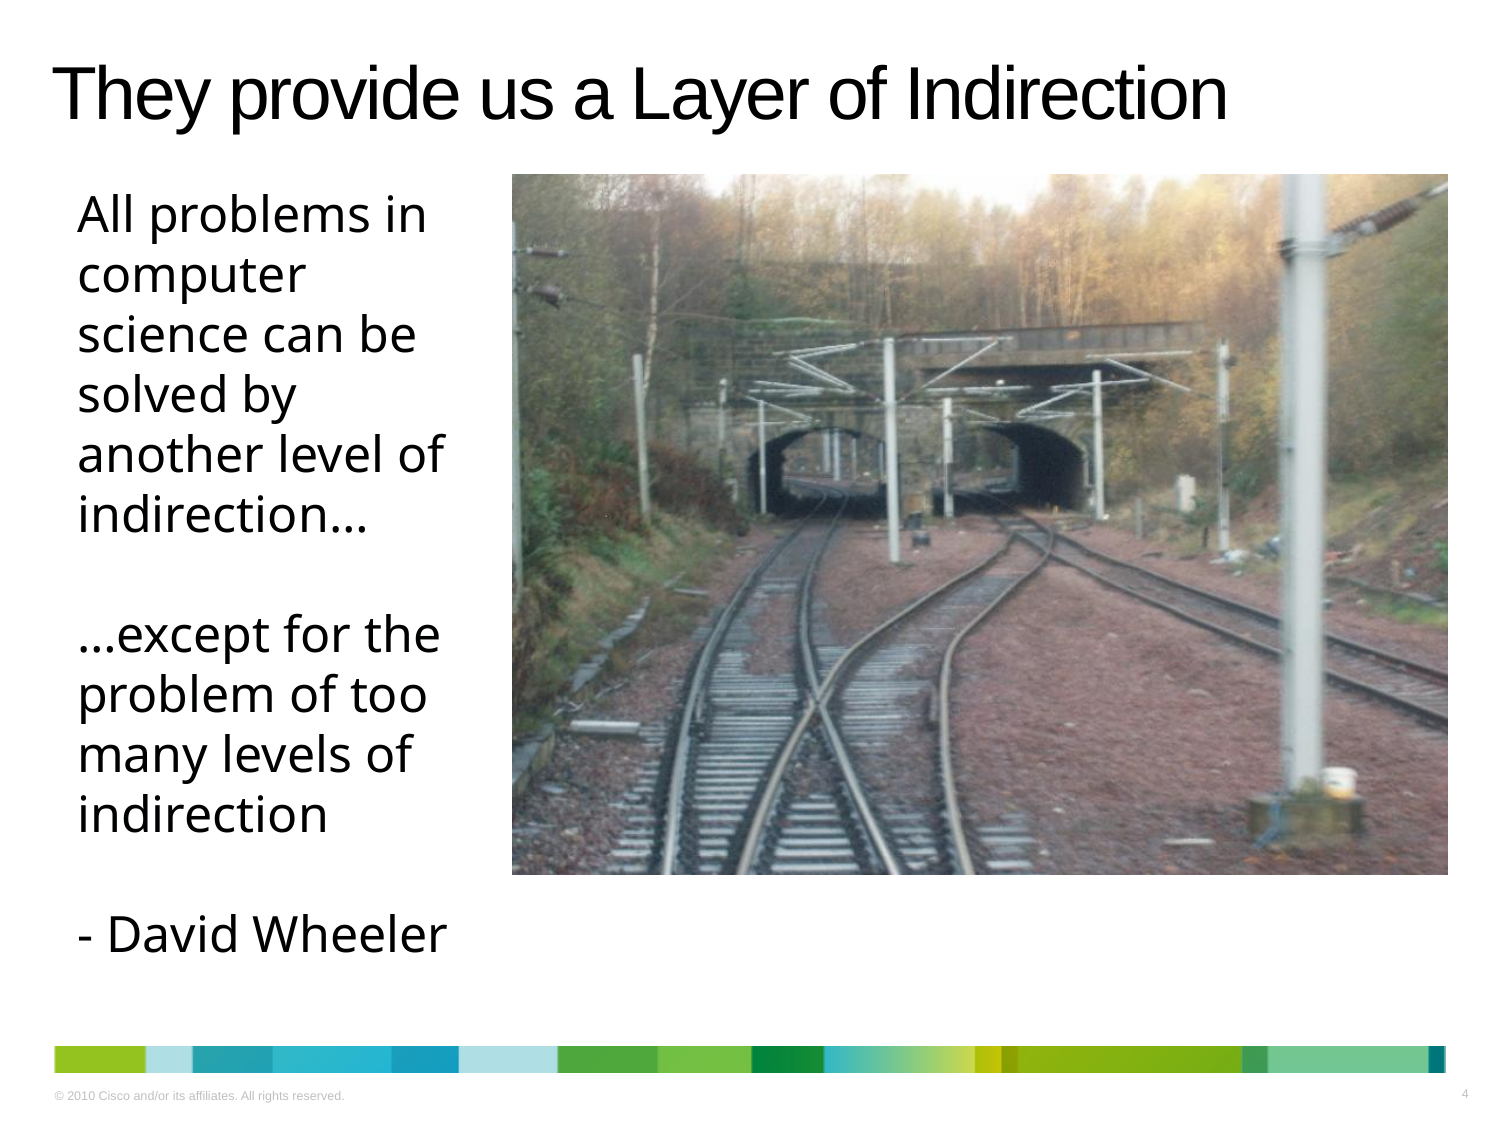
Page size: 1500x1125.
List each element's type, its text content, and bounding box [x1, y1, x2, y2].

title They provide us a Layer of Indirection [37, 24, 1447, 142]
picture [54, 1046, 1446, 1073]
picture [512, 174, 1448, 876]
text_box All problems in computer science can be solved by another level of indirection… …except for the problem of too many levels of indirection - David Wheeler [62, 174, 488, 970]
